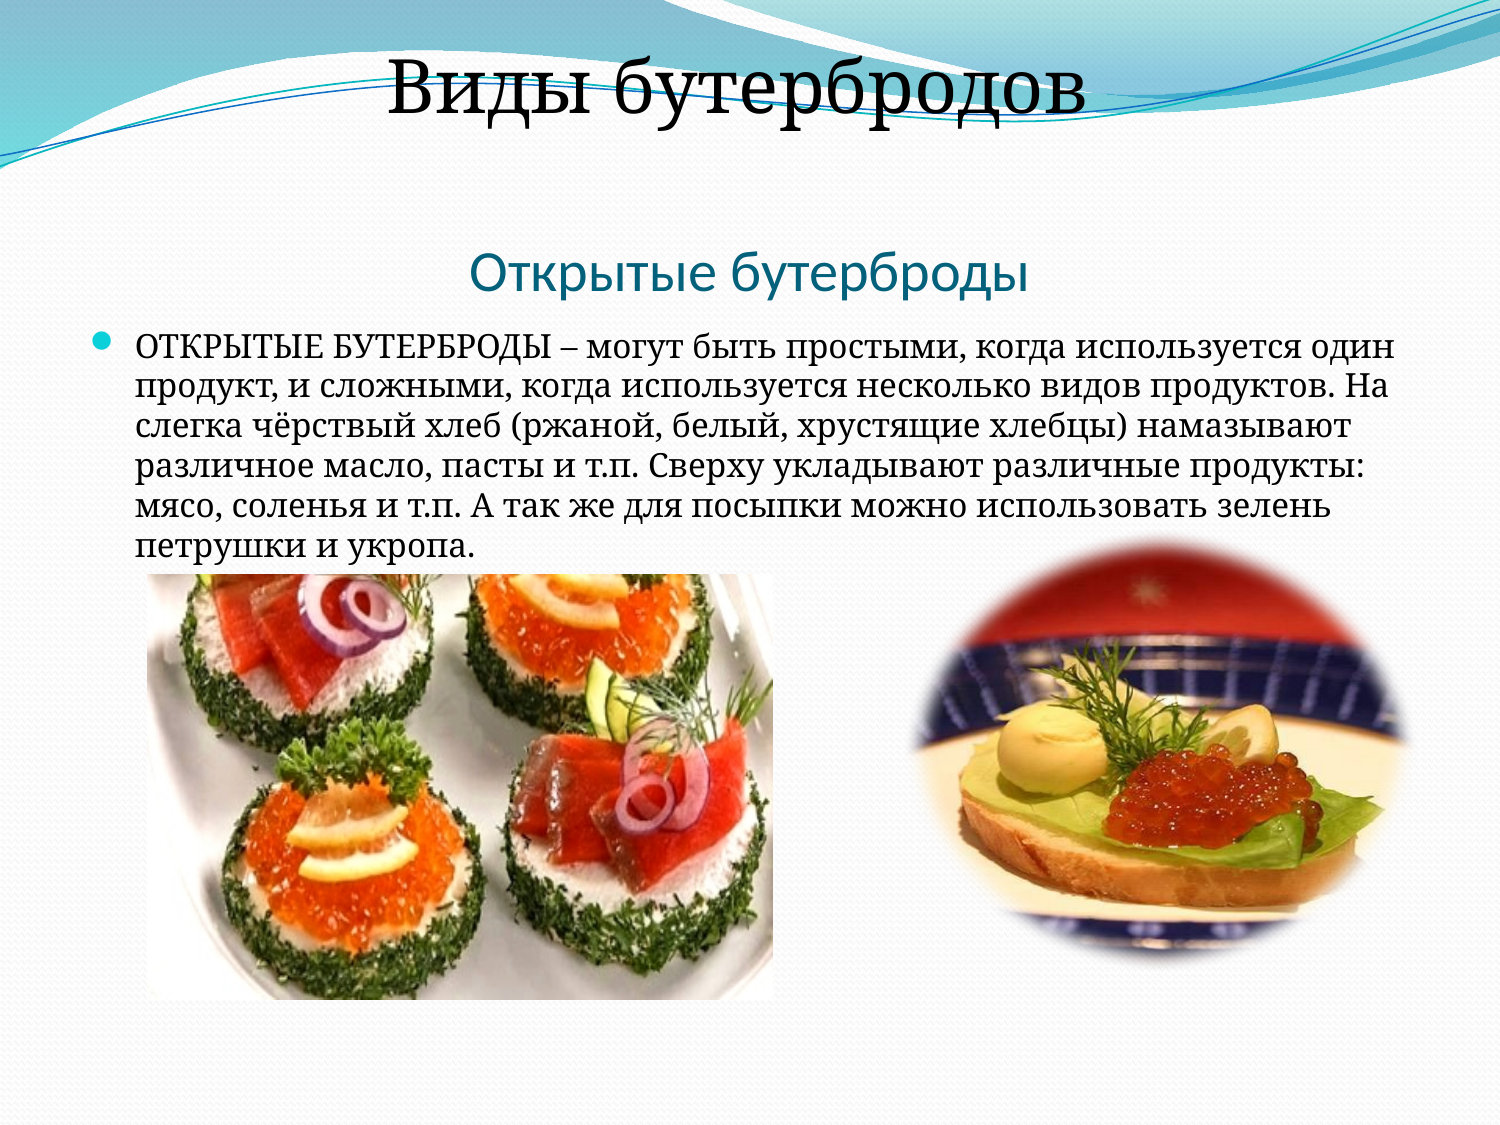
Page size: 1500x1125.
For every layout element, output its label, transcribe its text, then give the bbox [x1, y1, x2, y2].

list ОТКРЫТЫЕ БУТЕРБРОДЫ – могут быть простыми, когда используется один продукт, и сложными, когда используется несколько видов продуктов. На слегка чёрствый хлеб (ржаной, белый, хрустящие хлебцы) намазывают различное масло, пасты и т.п. Сверху укладывают различные продукты: мясо, соленья и т.п. А так же для посыпки можно использовать зелень петрушки и укропа. [75, 317, 1425, 1038]
picture [147, 574, 773, 1000]
picture [902, 527, 1419, 973]
text_box Виды бутербродов [230, 30, 1247, 136]
title Открытые бутерброды [75, 115, 1425, 303]
